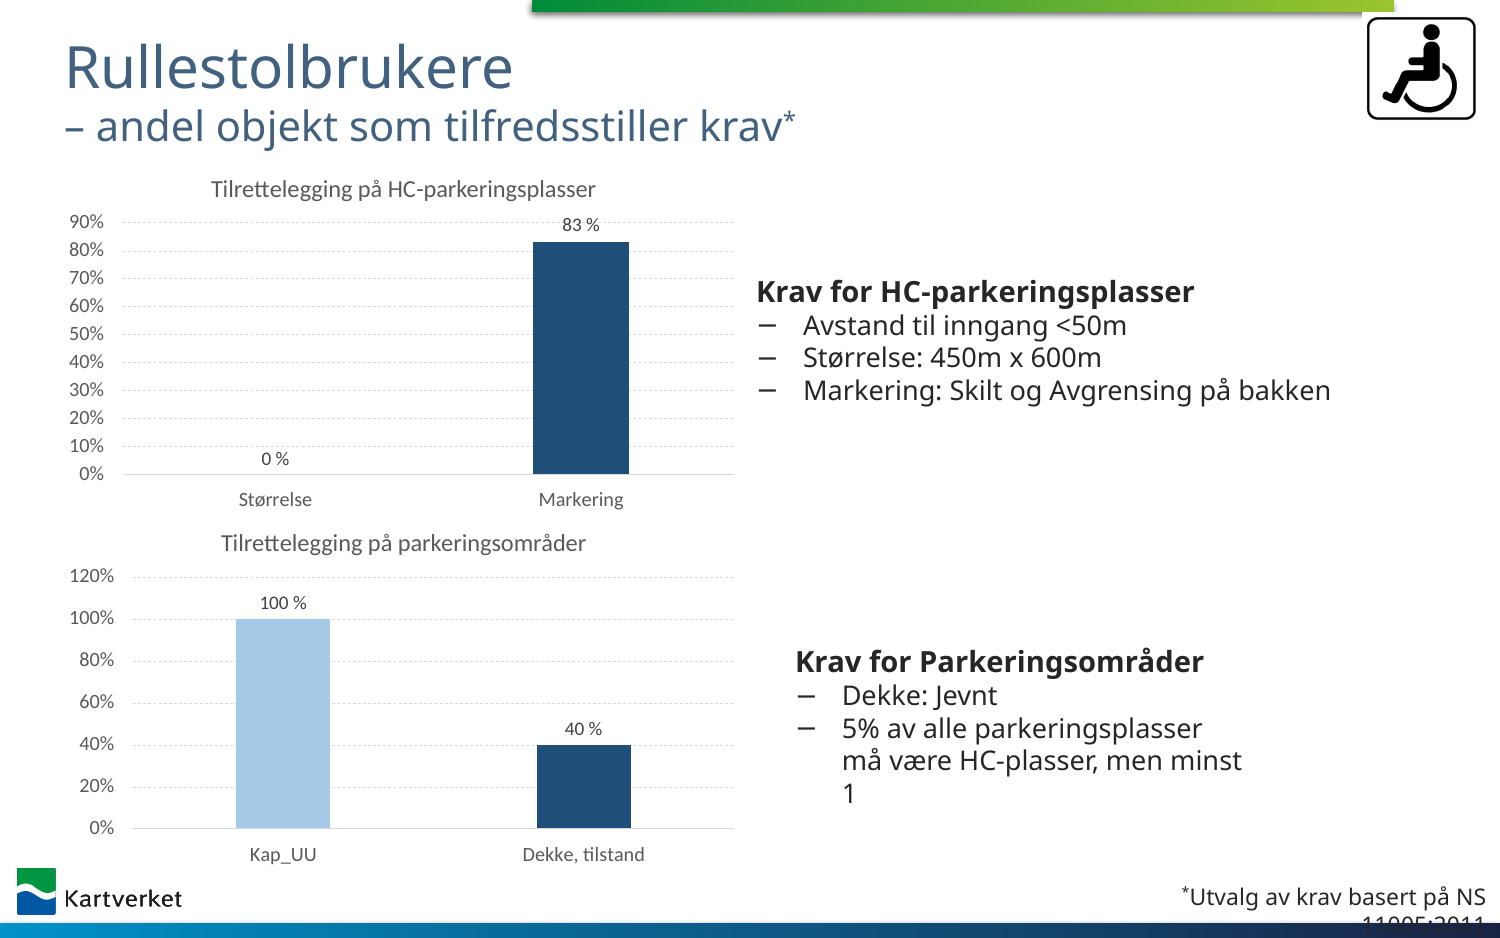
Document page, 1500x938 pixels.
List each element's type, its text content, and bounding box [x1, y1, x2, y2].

text_box Rullestolbrukere – andel objekt som tilfredsstiller krav* [49, 25, 1431, 158]
text_box Krav for Parkeringsområder Dekke: Jevnt 5% av alle parkeringsplasser må være HC-plasser, men minst 1 [780, 636, 1261, 816]
text_box Krav for HC-parkeringsplasser Avstand til inngang <50m Størrelse: 450m x 600m Markering: Skilt og Avgrensing på bakken [750, 265, 1346, 413]
picture [62, 520, 746, 874]
picture [1362, 12, 1481, 126]
picture [62, 166, 746, 519]
text_box *Utvalg av krav basert på NS 11005:2011 [1068, 873, 1500, 938]
